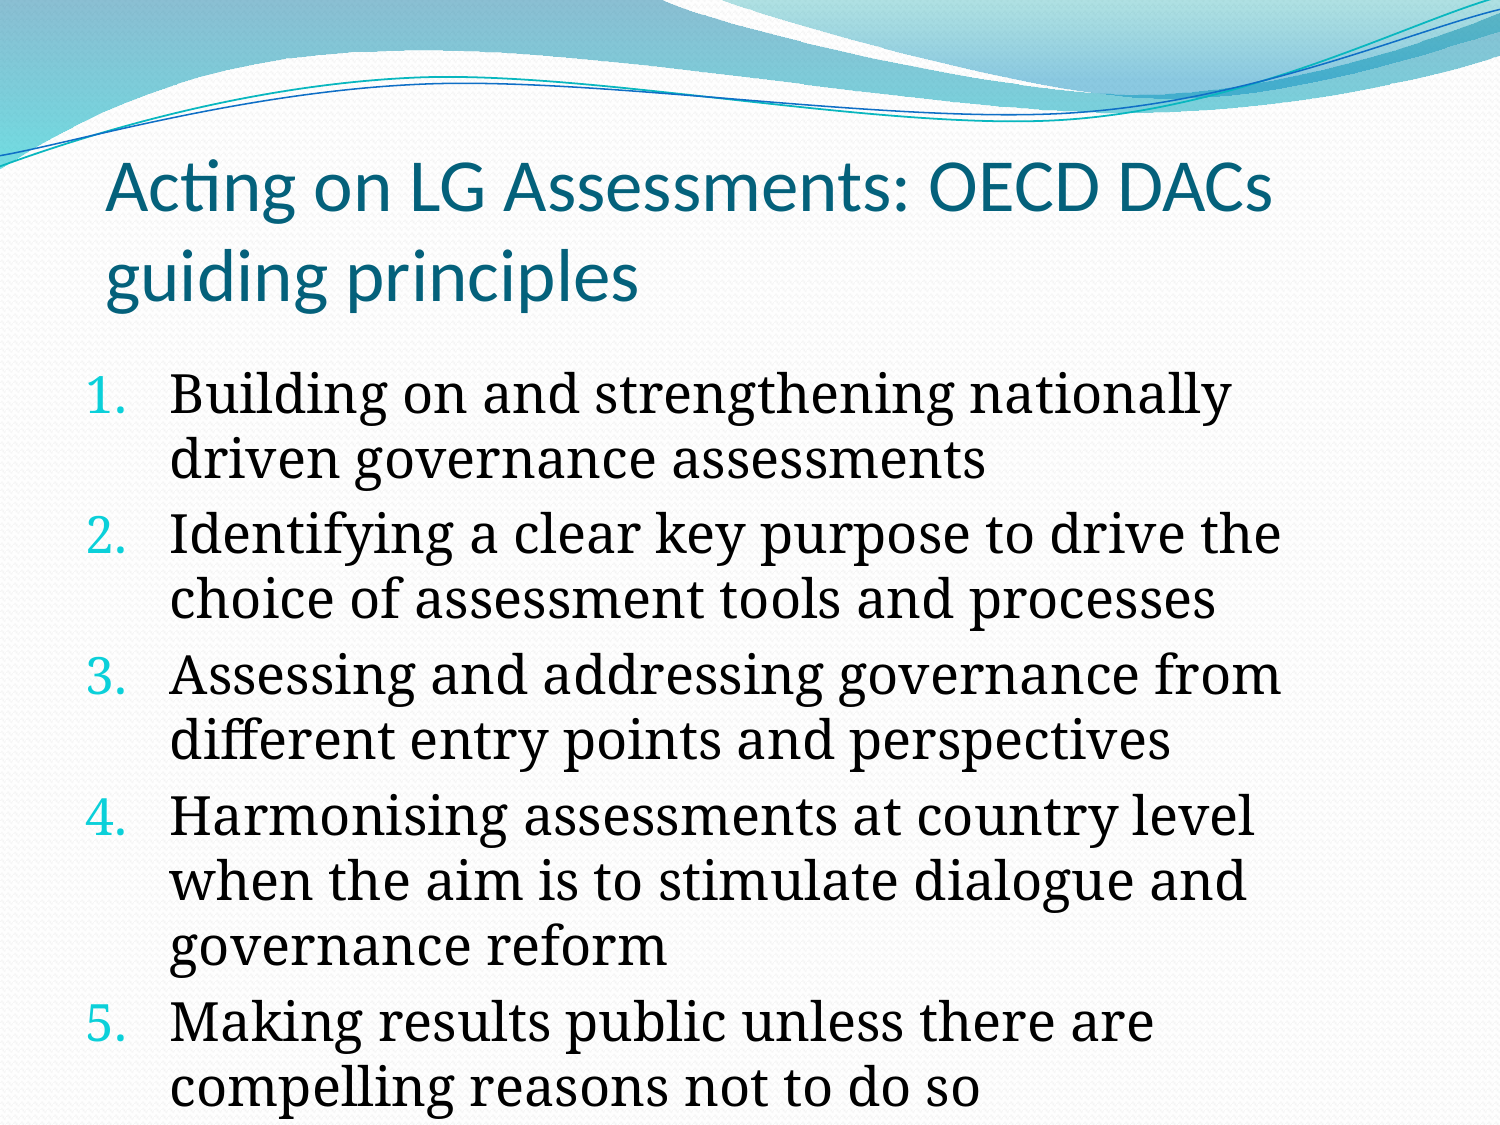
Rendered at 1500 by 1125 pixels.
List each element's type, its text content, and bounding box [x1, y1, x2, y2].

list Building on and strengthening nationally driven governance assessments Identifying a clear key purpose to drive the choice of assessment tools and processes Assessing and addressing governance from different entry points and perspectives Harmonising assessments at country level when the aim is to stimulate dialogue and governance reform Making results public unless there are compelling reasons not to do so [70, 351, 1421, 1072]
title Acting on LG Assessments: OECD DACs guiding principles [105, 128, 1421, 317]
